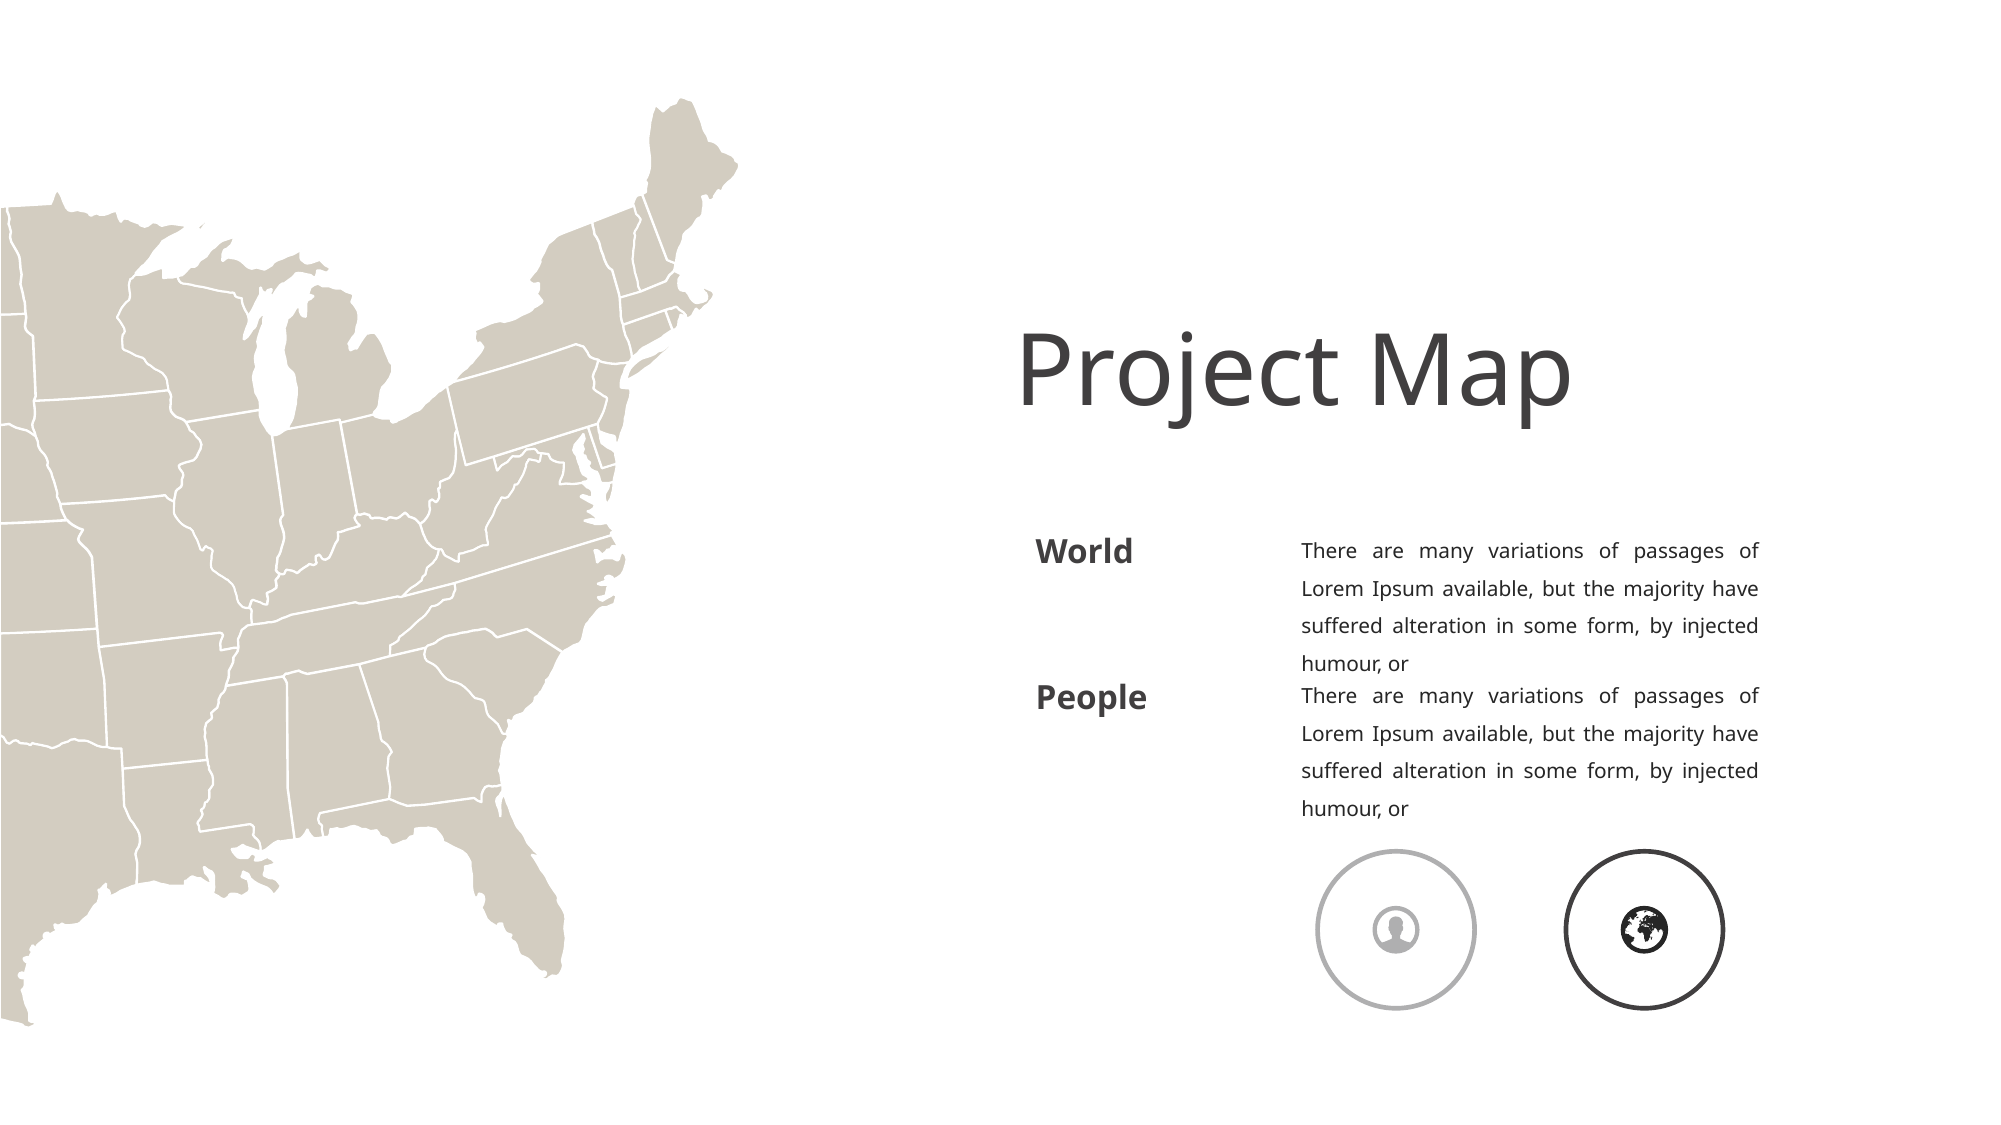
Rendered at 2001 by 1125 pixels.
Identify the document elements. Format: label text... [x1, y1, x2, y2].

text_box [1316, 850, 1476, 1010]
text_box Project Map [999, 311, 1762, 420]
text_box There are many variations of passages of Lorem Ipsum available, but the majority have suffered alteration in some form, by injected humour, or [1286, 663, 1774, 828]
text_box World [1020, 523, 1290, 578]
text_box People [1020, 668, 1290, 724]
text_box [1564, 850, 1725, 1010]
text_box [0, 97, 740, 1028]
text_box There are many variations of passages of Lorem Ipsum available, but the majority have suffered alteration in some form, by injected humour, or [1286, 518, 1774, 663]
